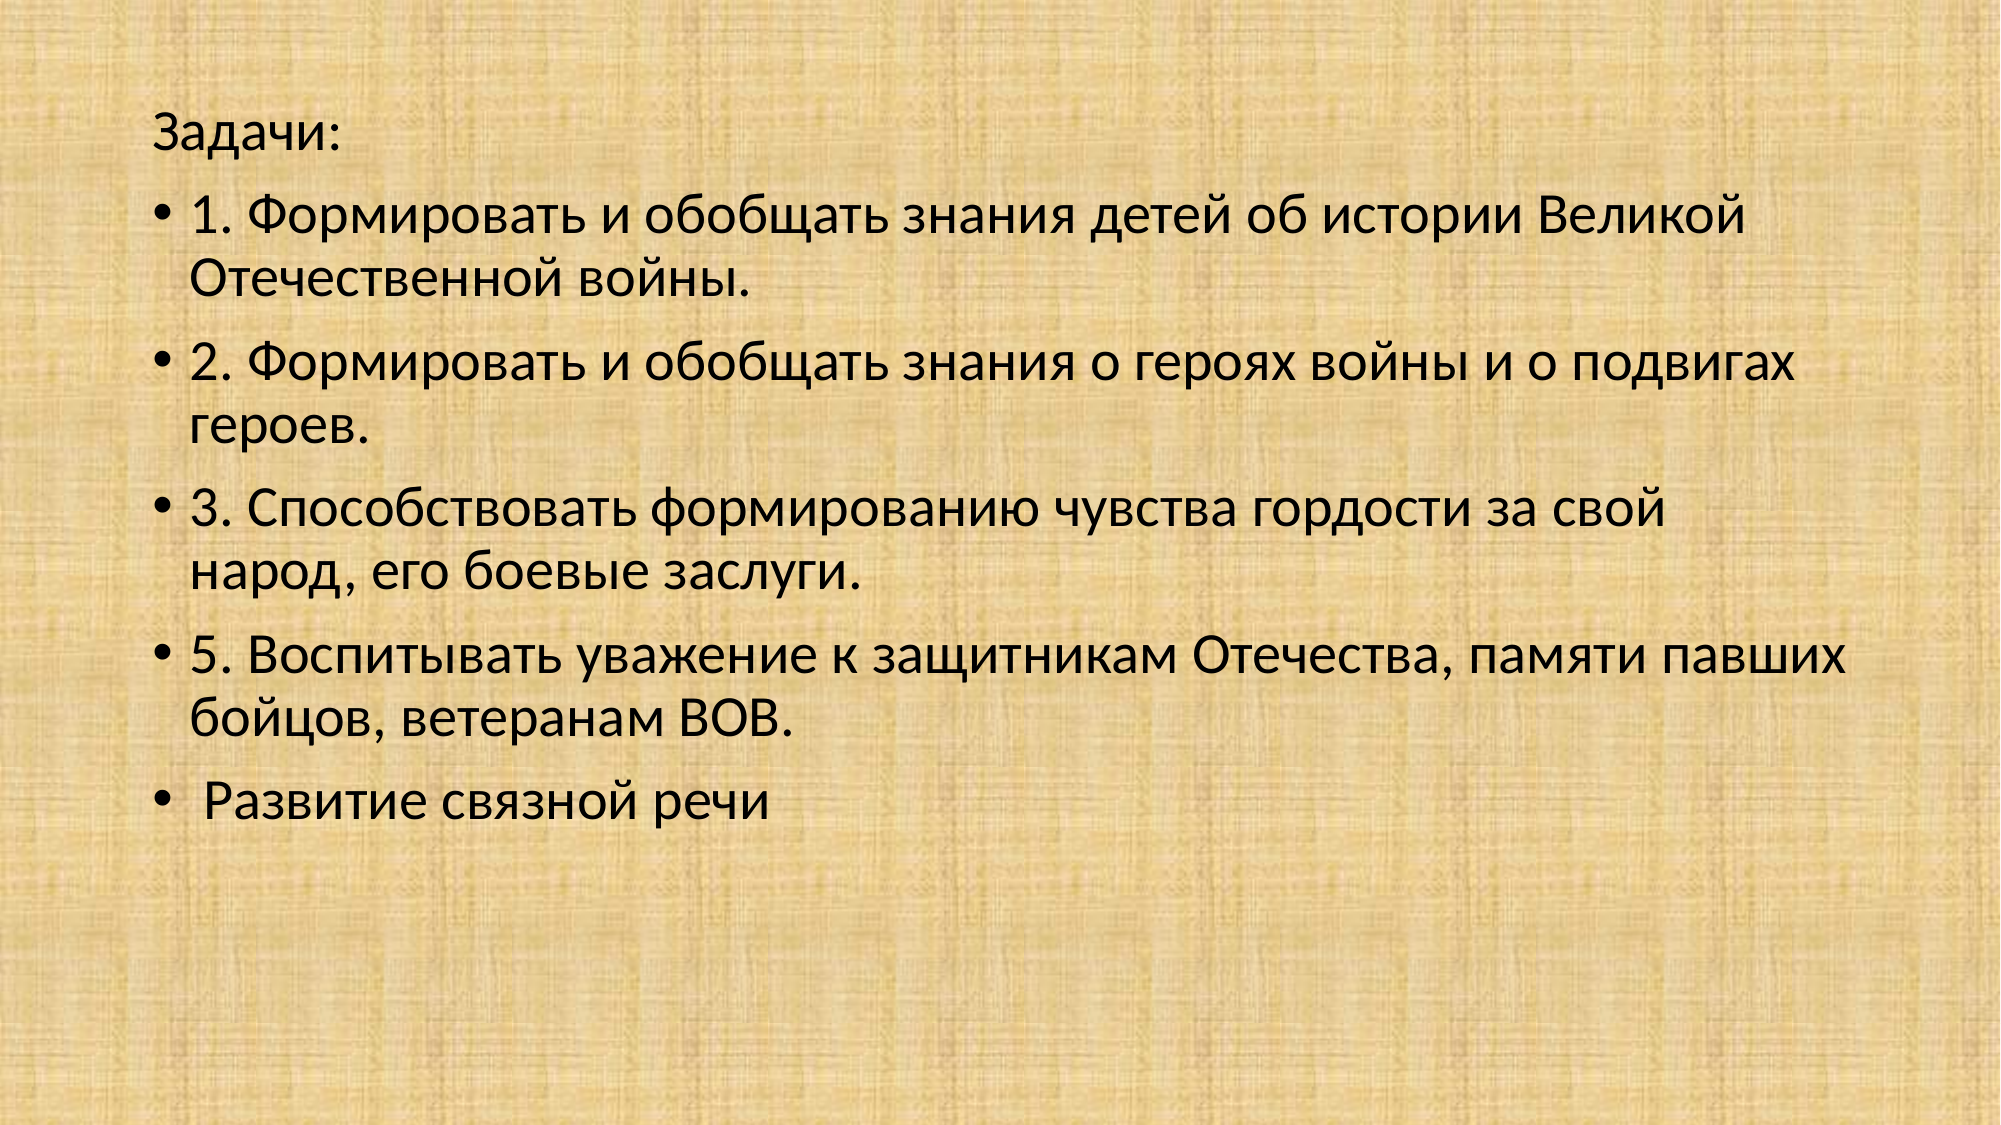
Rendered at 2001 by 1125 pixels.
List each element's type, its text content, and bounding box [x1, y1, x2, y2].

picture [0, 0, 2001, 1125]
list Задачи: 1. Формировать и обобщать знания детей об истории Великой Отечественной войны. 2. Формировать и обобщать знания о героях войны и о подвигах героев. 3. Способствовать формированию чувства гордости за свой народ, его боевые заслуги. 5. Воспитывать уважение к защитникам Отечества, памяти павших бойцов, ветеранам ВОВ. Развитие связной речи [137, 92, 1863, 1014]
